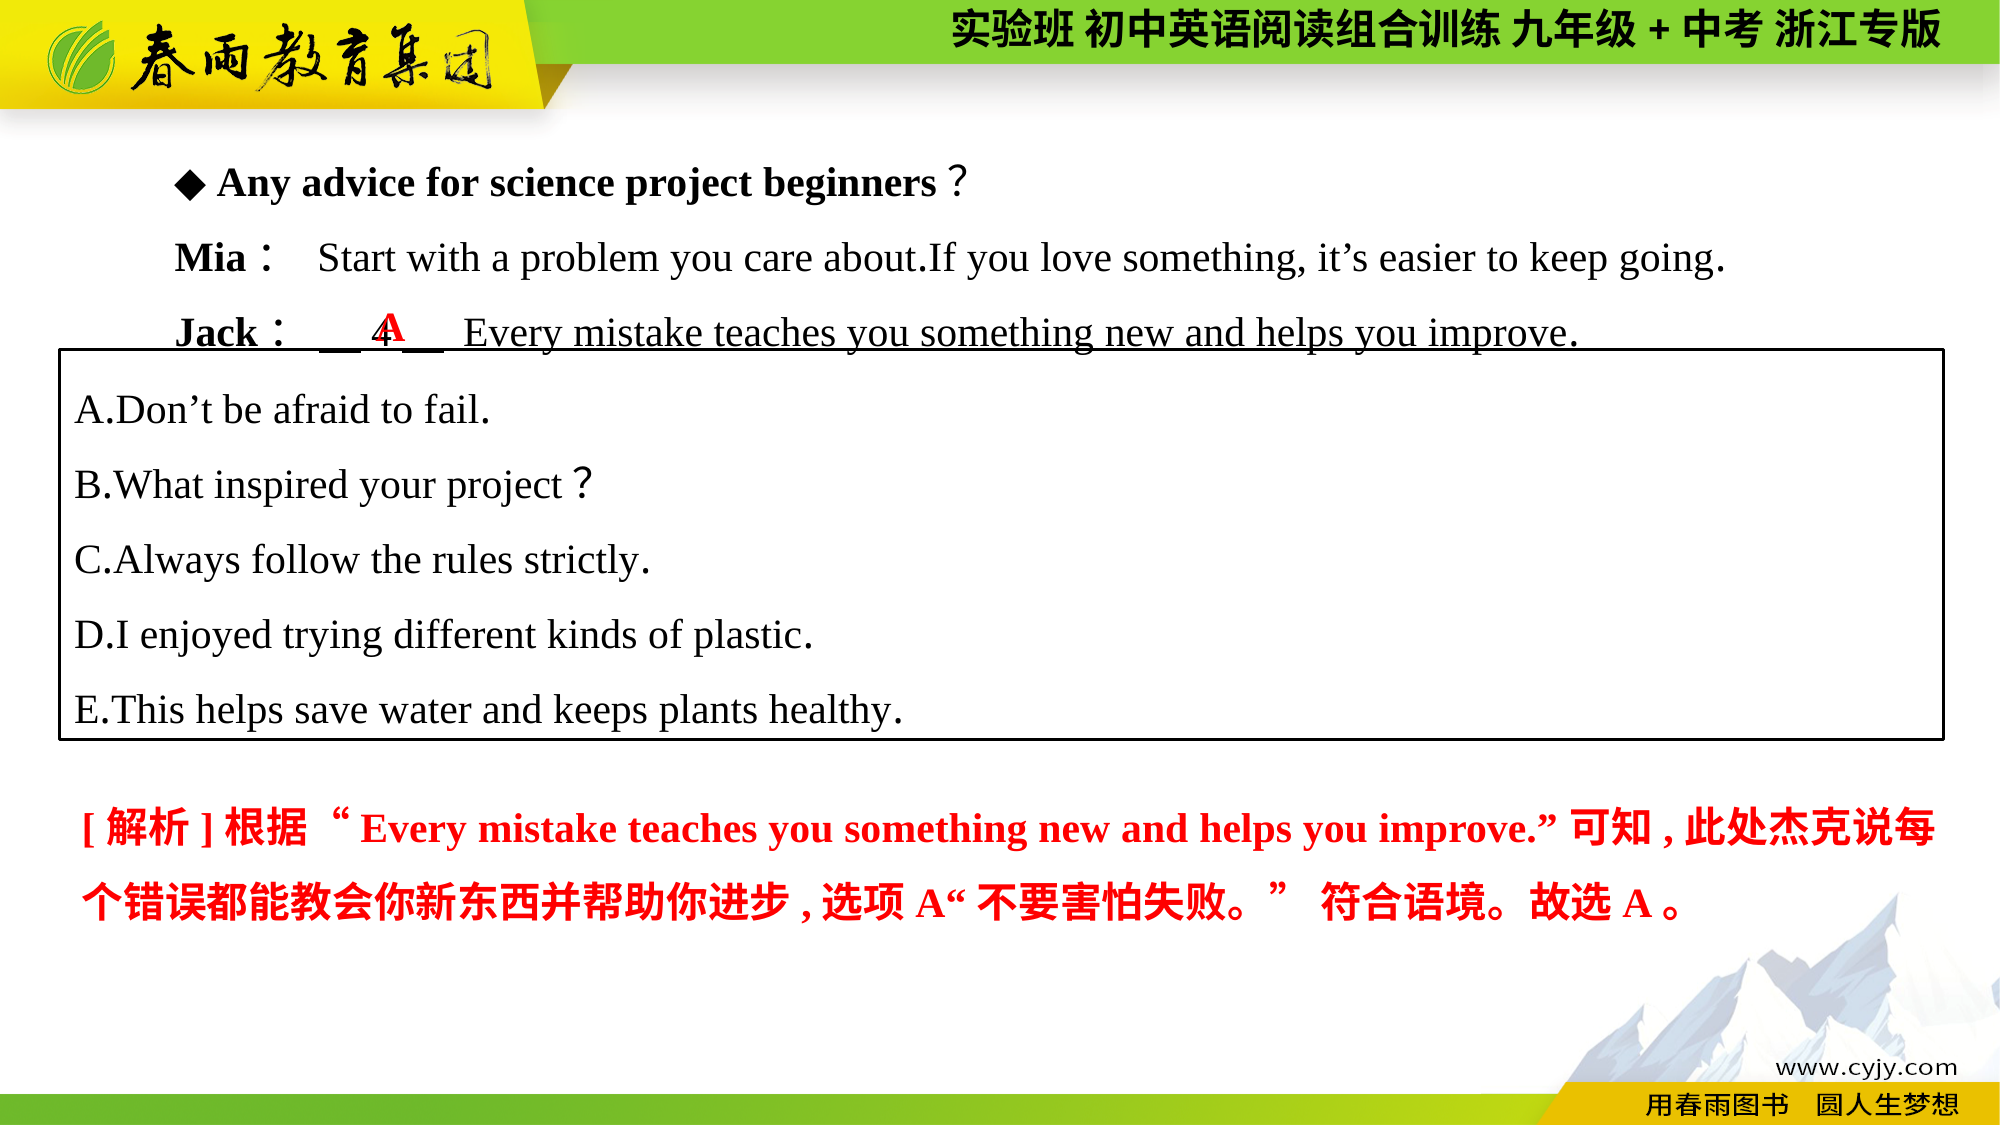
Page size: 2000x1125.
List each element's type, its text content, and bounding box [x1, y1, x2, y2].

text_box A [360, 277, 421, 358]
text_box [解析]根据“Every mistake teaches you something new and helps you improve.”可知,此处杰克说每个错误都能教会你新东西并帮助你进步,选项A“不要害怕失败。” 符合语境。故选A。 [66, 768, 1951, 934]
picture [0, 0, 2000, 1125]
text_box A.Don’t be afraid to fail. B.What inspired your project？ C.Always follow the rules strictly. D.I enjoyed trying different kinds of plastic. E.This helps save water and keeps plants healthy. [59, 349, 1944, 740]
list ◆ Any advice for science project beginners？ Mia： Start with a problem you care about.If you love something, it’s easier to keep going. Jack： 4 Every mistake teaches you something new and helps you improve. [59, 122, 1944, 349]
